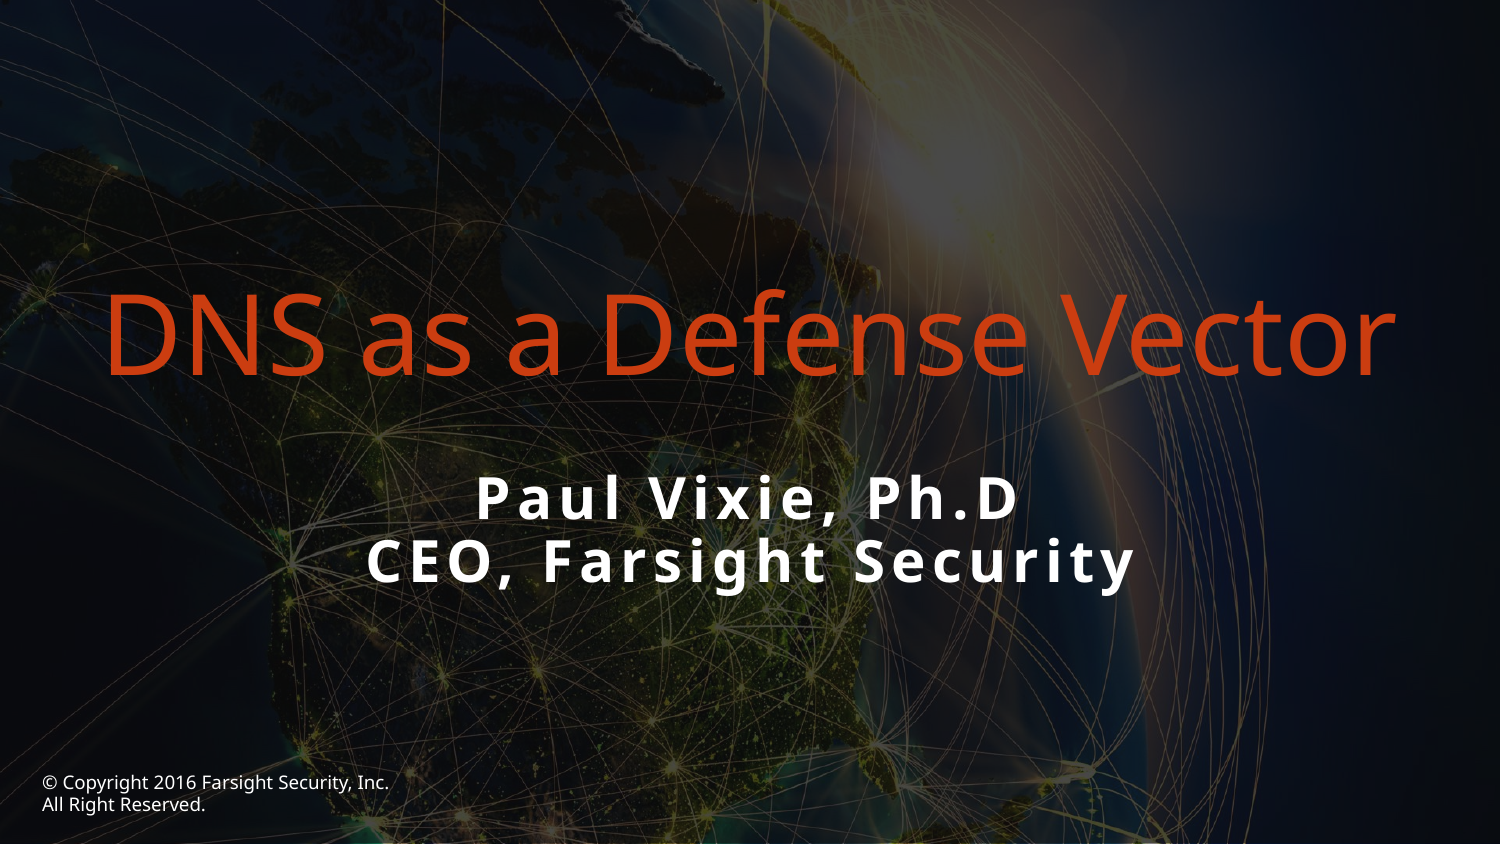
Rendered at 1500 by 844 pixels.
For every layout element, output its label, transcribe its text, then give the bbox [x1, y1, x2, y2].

title DNS as a Defense Vector [0, 273, 1500, 406]
subtitle Paul Vixie, Ph.D CEO, Farsight Security [0, 473, 1500, 592]
